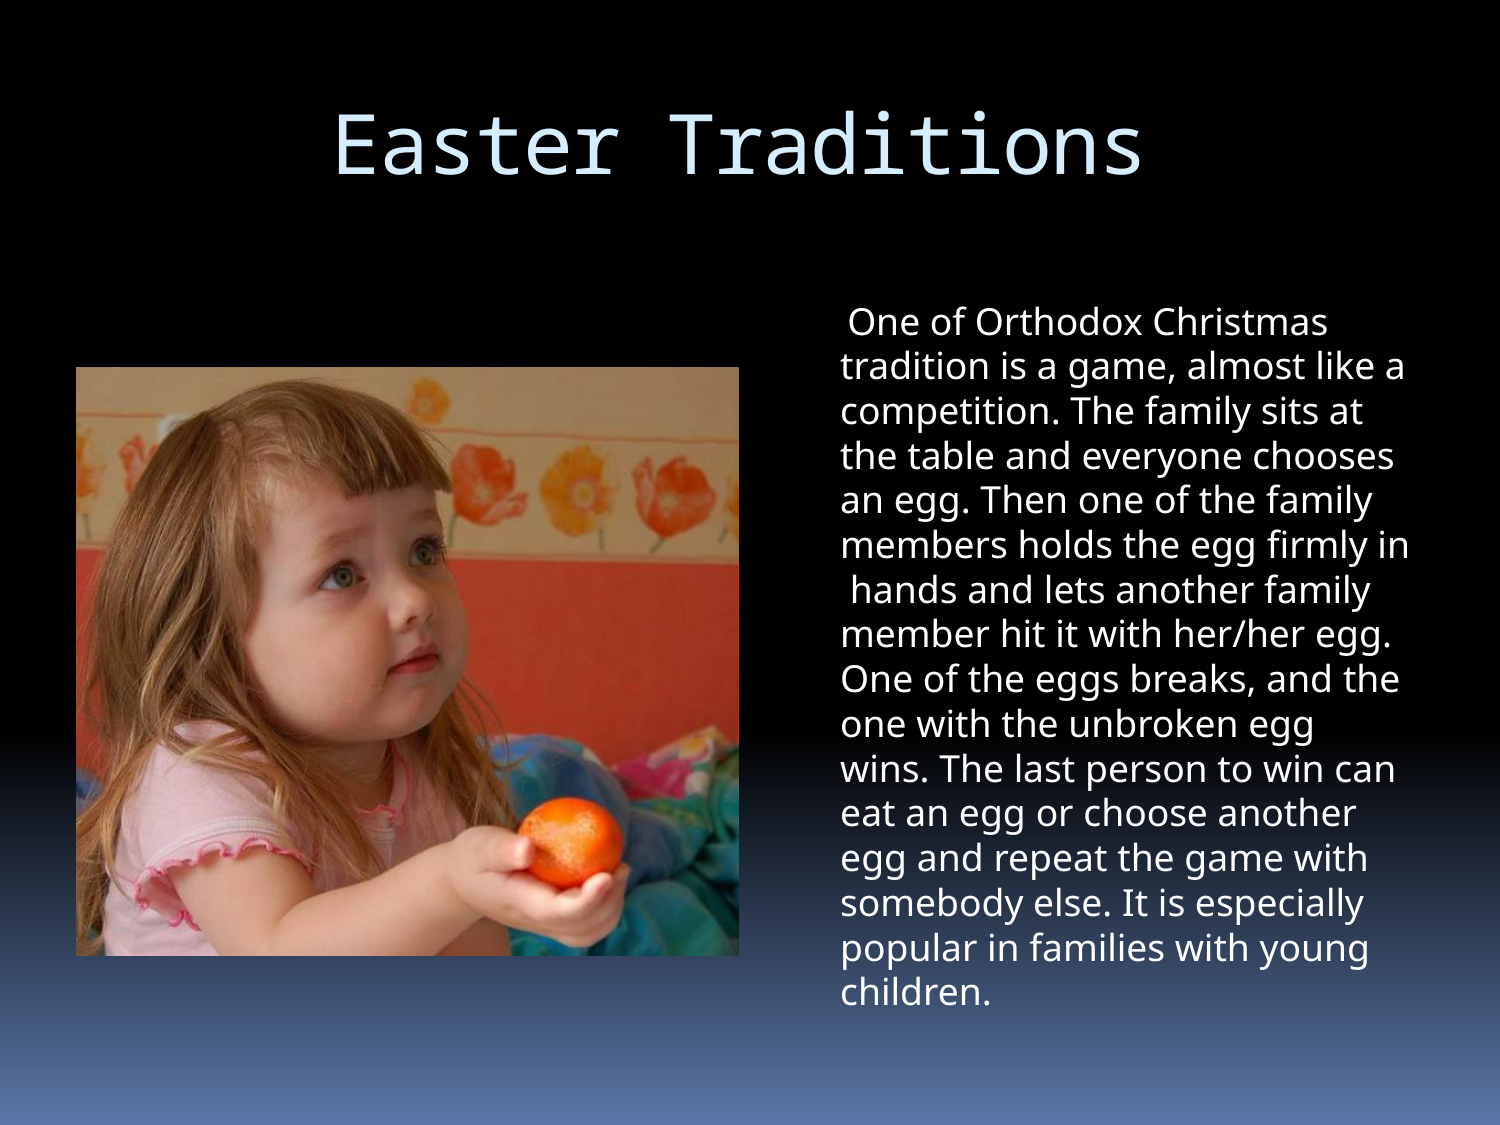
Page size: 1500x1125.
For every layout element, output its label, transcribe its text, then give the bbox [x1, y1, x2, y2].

list One of Orthodox Christmas tradition is a game, almost like a competition. The family sits at the table and everyone chooses an egg. Then one of the family members holds the egg firmly in hands and lets another family member hit it with her/her egg. One of the eggs breaks, and the one with the unbroken egg wins. The last person to win can eat an egg or choose another egg and repeat the game with somebody else. It is especially popular in families with young children. [763, 290, 1427, 1033]
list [75, 366, 740, 957]
title Easter Traditions [75, 83, 1425, 234]
